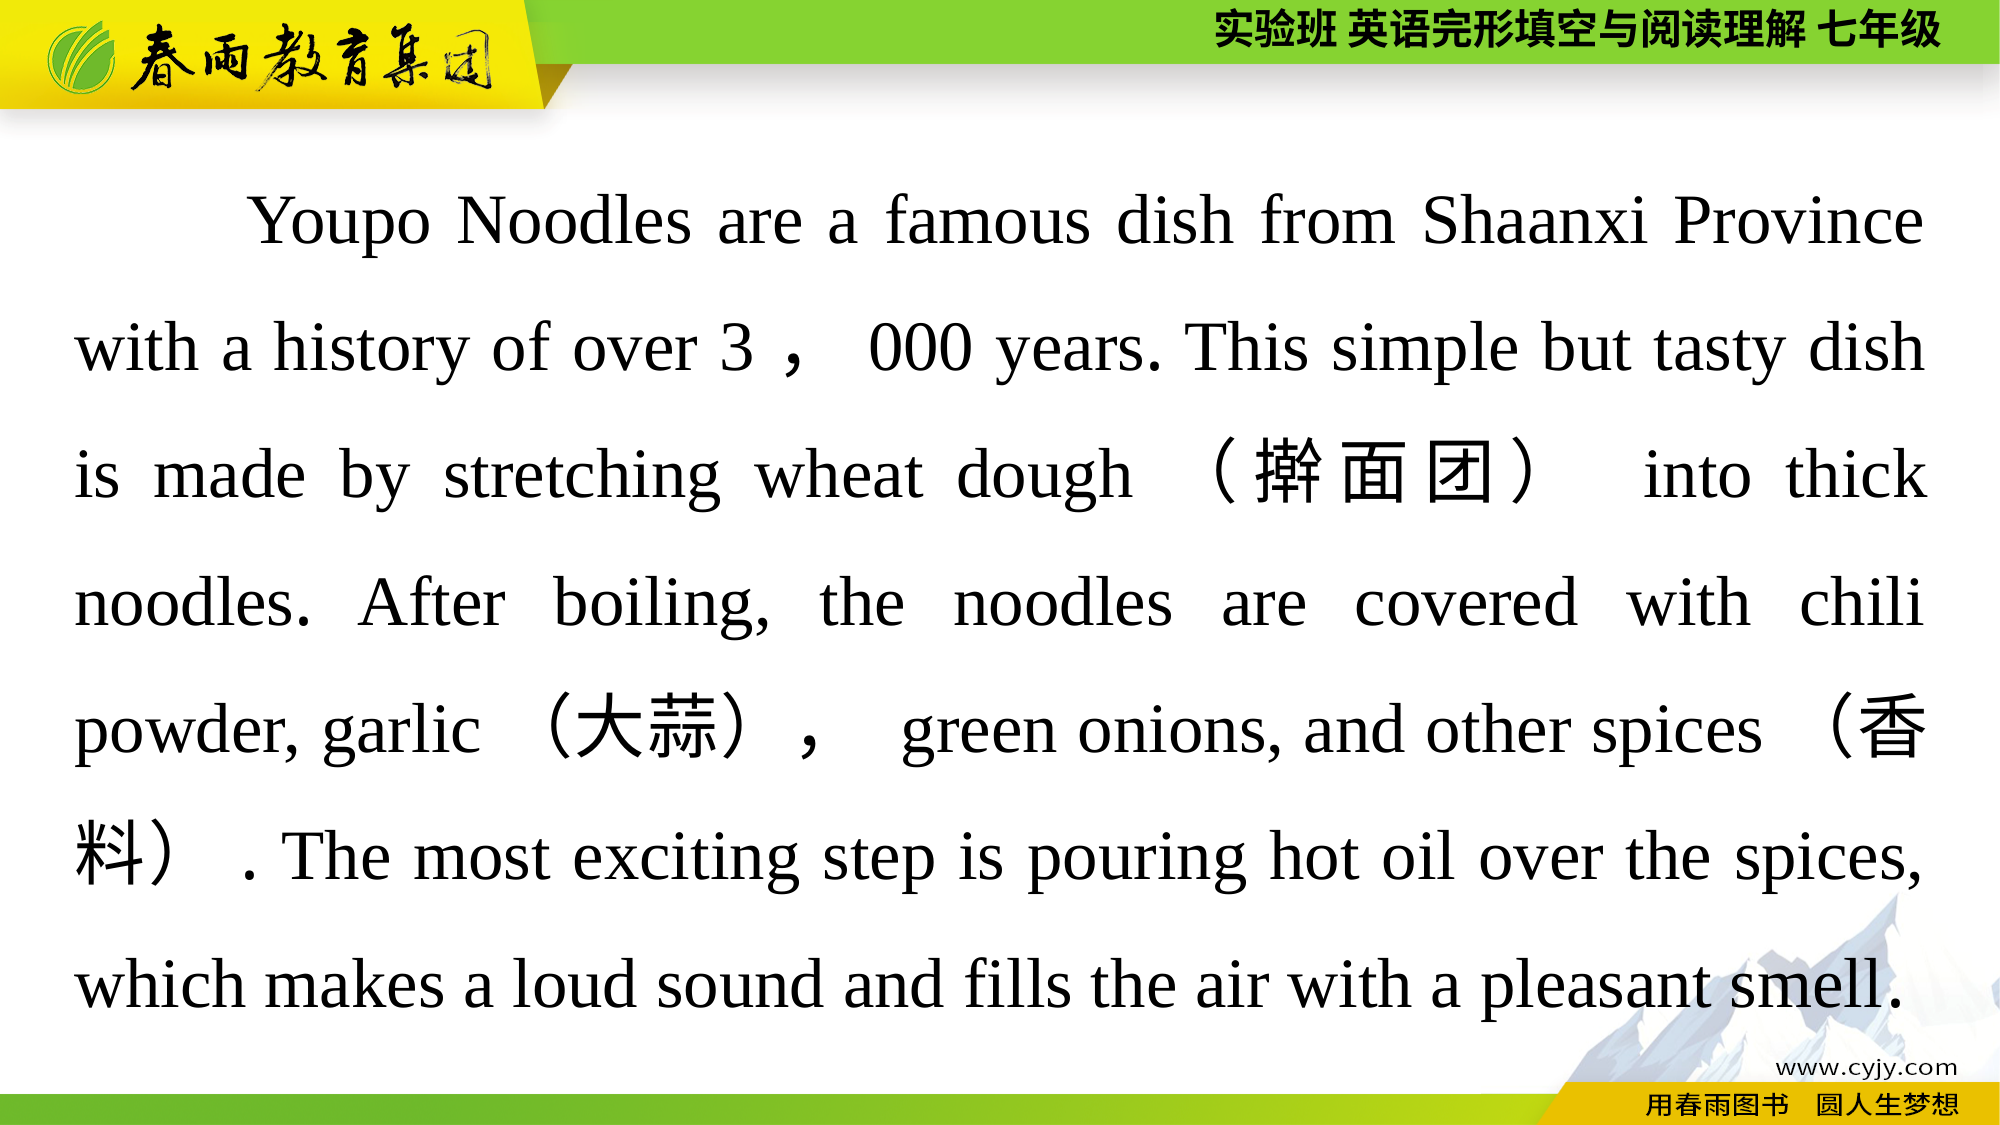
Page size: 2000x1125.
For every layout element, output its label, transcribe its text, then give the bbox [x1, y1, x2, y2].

list Youpo Noodles are a famous dish from Shaanxi Province with a history of over 3，000 years. This simple but tasty dish is made by stretching wheat dough（擀面团） into thick noodles. After boiling, the noodles are covered with chili powder, garlic（大蒜）， green onions, and other spices（香料）. The most exciting step is pouring hot oil over the spices, which makes a loud sound and fills the air with a pleasant smell. [59, 122, 1944, 1023]
picture [0, 0, 2000, 1125]
